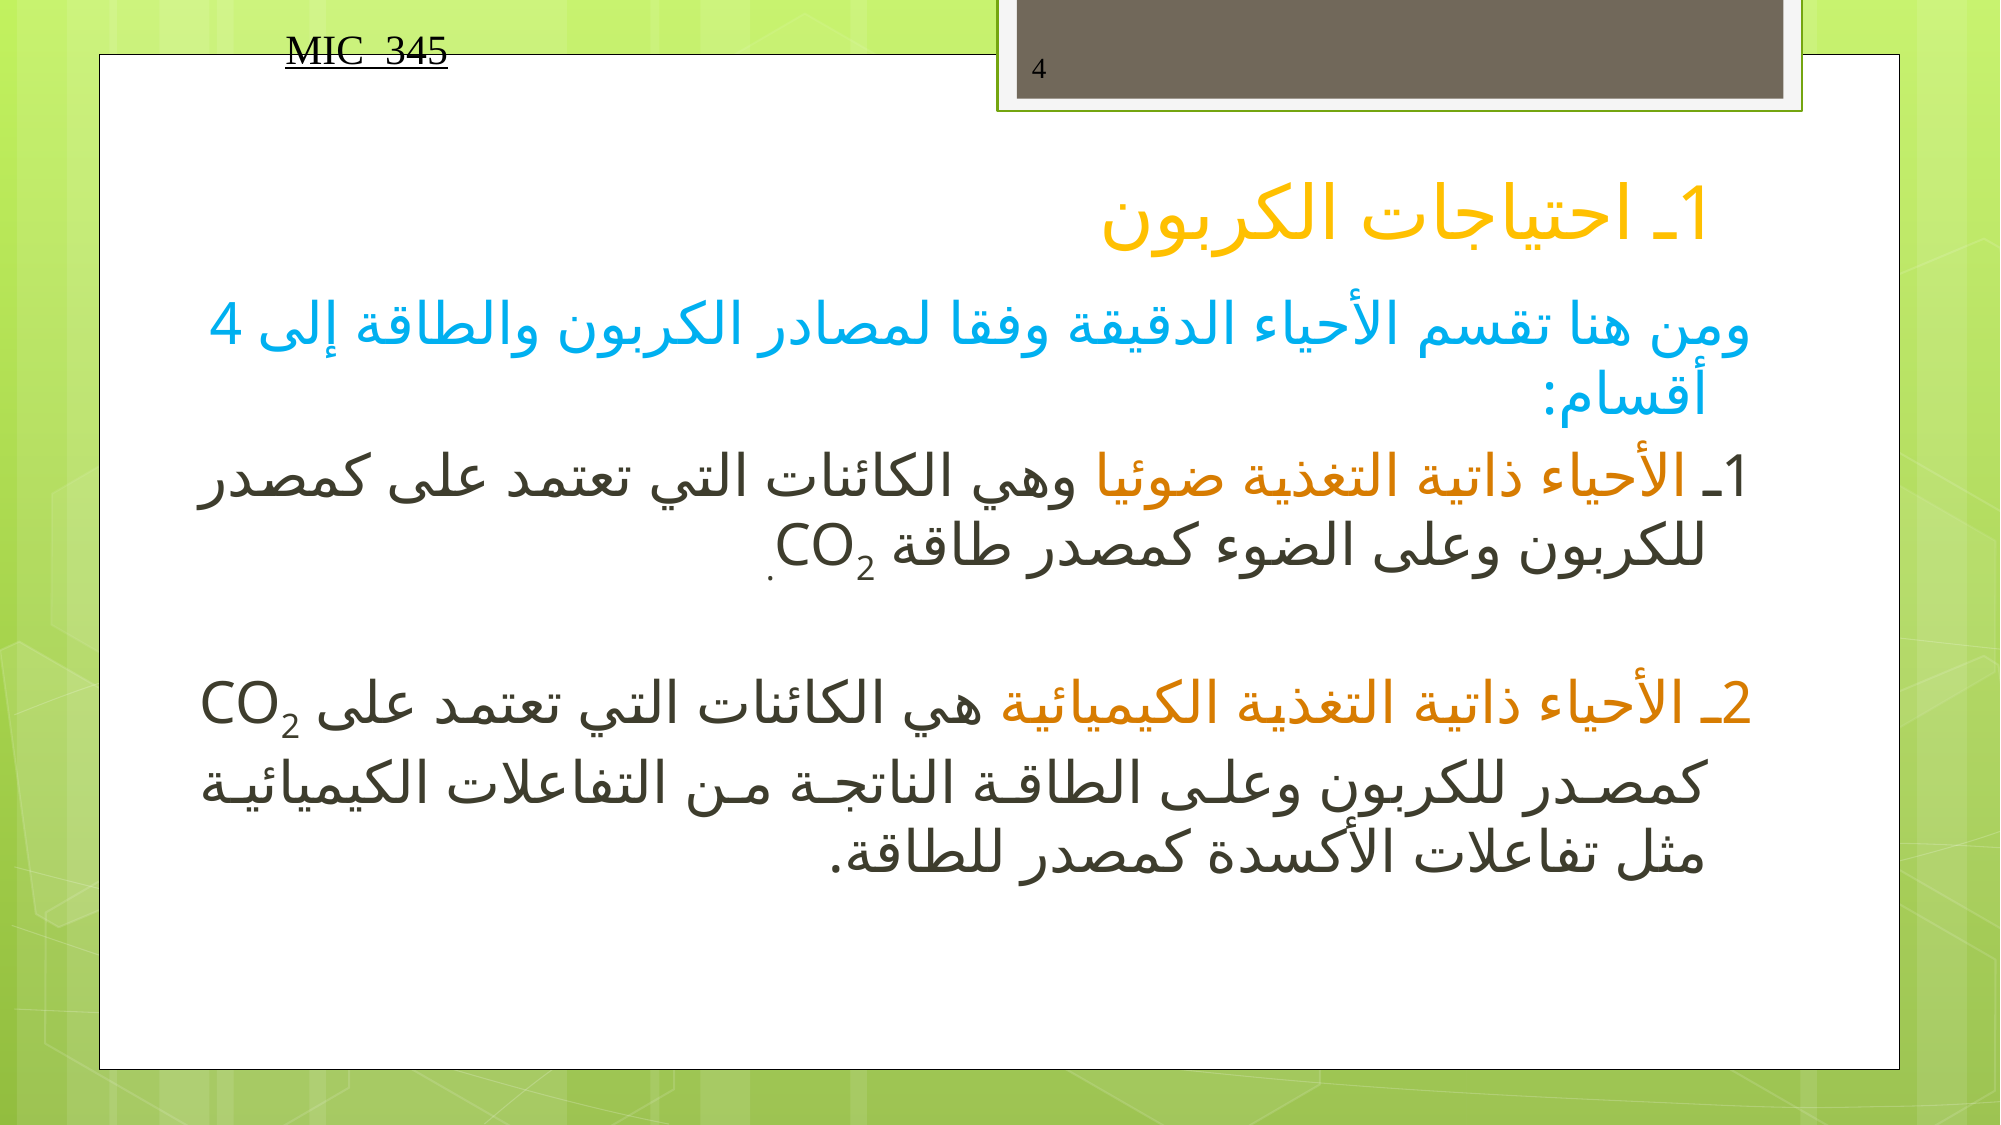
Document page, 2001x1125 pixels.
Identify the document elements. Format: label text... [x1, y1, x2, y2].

text_box 1ـ احتياجات الكربون [282, 141, 1733, 279]
list ومن هنا تقسم الأحياء الدقيقة وفقا لمصادر الكربون والطاقة إلى 4 أقسام: 1ـ الأحياء ذاتية التغذية ضوئيا وهي الكائنات التي تعتمد على كمصدر للكربون وعلى الضوء كمصدر طاقة CO2. 2ـ الأحياء ذاتية التغذية الكيميائية هي الكائنات التي تعتمد على CO2 كمصدر للكربون وعلى الطاقة الناتجة من التفاعلات الكيميائية مثل تفاعلات الأكسدة كمصدر للطاقة. [184, 278, 1780, 954]
slide_number 4 [1016, 36, 1309, 97]
text_box MIC 345 [270, 0, 1721, 121]
